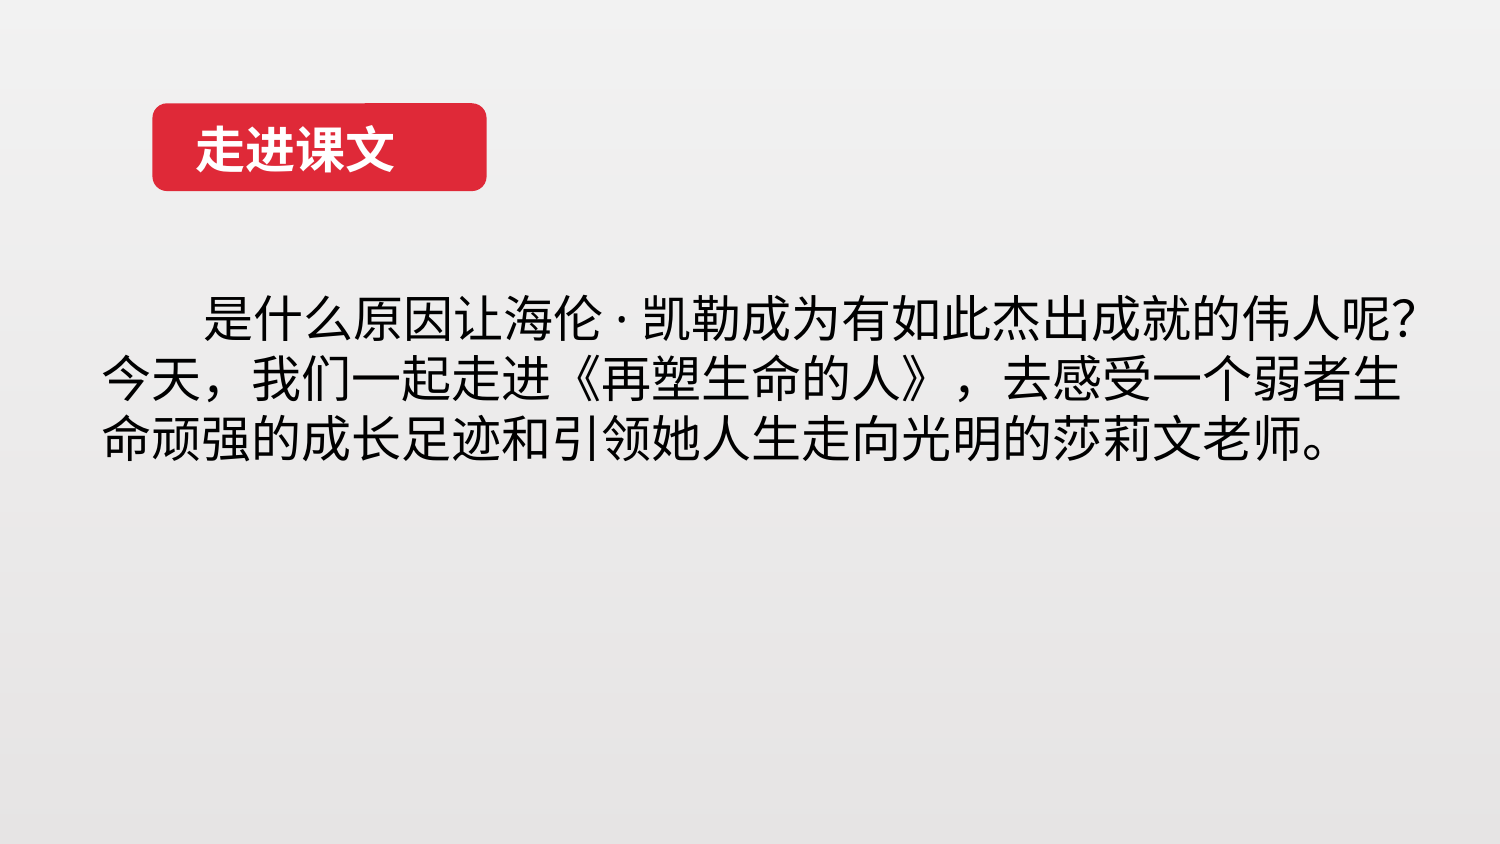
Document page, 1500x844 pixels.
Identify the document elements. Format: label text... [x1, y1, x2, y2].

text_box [152, 103, 487, 192]
text_box 是什么原因让海伦·凯勒成为有如此杰出成就的伟人呢？今天，我们一起走进《再塑生命的人》，去感受一个弱者生命顽强的成长足迹和引领她人生走向光明的莎莉文老师。 [90, 281, 1414, 473]
